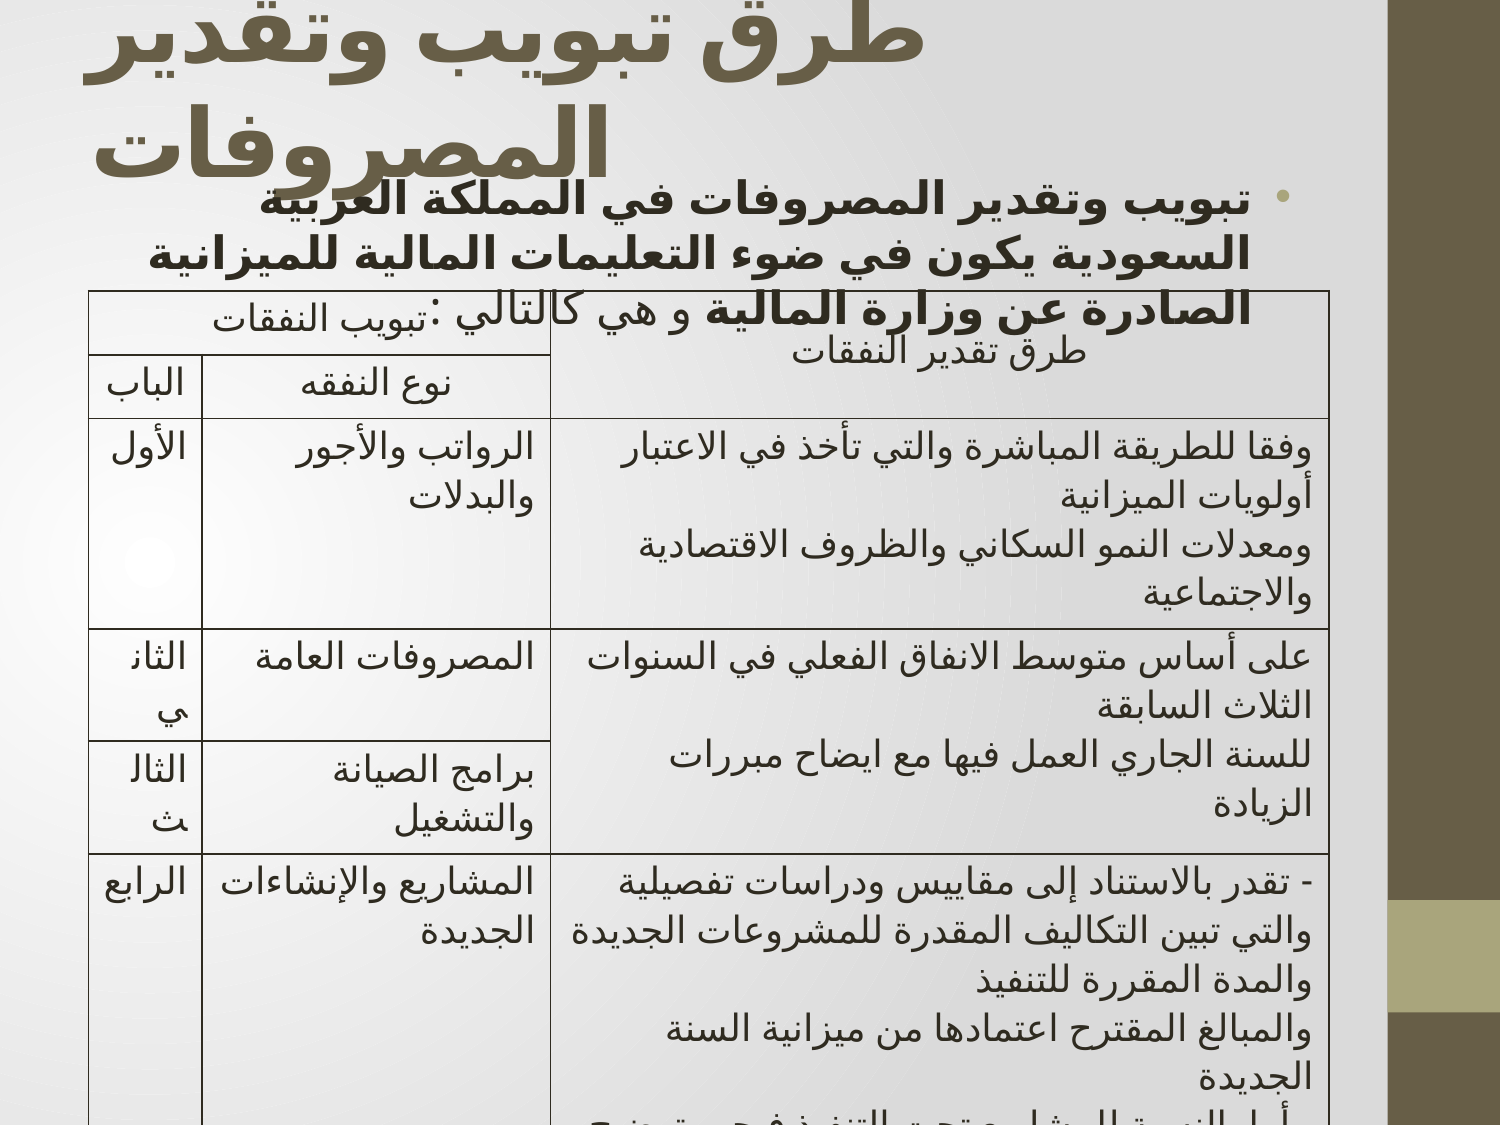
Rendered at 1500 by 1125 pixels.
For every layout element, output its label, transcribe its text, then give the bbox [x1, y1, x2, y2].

table_cell الباب [89, 356, 201, 418]
table_cell برامج الصيانة والتشغيل [203, 742, 550, 853]
table_cell الثاني [89, 630, 201, 740]
table_header تبويب النفقات [89, 292, 550, 354]
table_cell على أساس متوسط الانفاق الفعلي في السنوات الثلاث السابقة للسنة الجاري العمل فيها مع ايضاح مبررات الزيادة [551, 630, 1328, 853]
list تبويب وتقدير المصروفات في المملكة العربية السعودية يكون في ضوء التعليمات المالية للميزانية الصادرة عن وزارة المالية و هي كالتالي : [75, 160, 1325, 1050]
table_cell الرابع [89, 855, 201, 1125]
table_header طرق تقدير النفقات [551, 292, 1328, 418]
table_cell الرواتب والأجور والبدلات [203, 419, 550, 628]
table_cell الأول [89, 419, 201, 628]
table_cell الثالث [89, 742, 201, 853]
table_cell المشاريع والإنشاءات الجديدة [203, 855, 550, 1125]
title طرق تبويب وتقدير المصروفات [75, 45, 1325, 160]
table_cell - تقدر بالاستناد إلى مقاييس ودراسات تفصيلية والتي تبين التكاليف المقدرة للمشروعات الجديدة والمدة المقررة للتنفيذ والمبالغ المقترح اعتمادها من ميزانية السنة الجديدة - أما بالنسبة للمشاريع تحت التنفيذ فيجب توضيح الوضع المالي في السنوات السابقة وحركة الصرف خلال السنة الحالية والوضع المالي للسنة المقبلة ثم يتم توزيع الباقي من التكاليف على السنوات التالية [551, 855, 1328, 1125]
table_cell المصروفات العامة [203, 630, 550, 740]
table_cell نوع النفقه [203, 356, 550, 418]
table_cell وفقا للطريقة المباشرة والتي تأخذ في الاعتبار أولويات الميزانية ومعدلات النمو السكاني والظروف الاقتصادية والاجتماعية [551, 419, 1328, 628]
